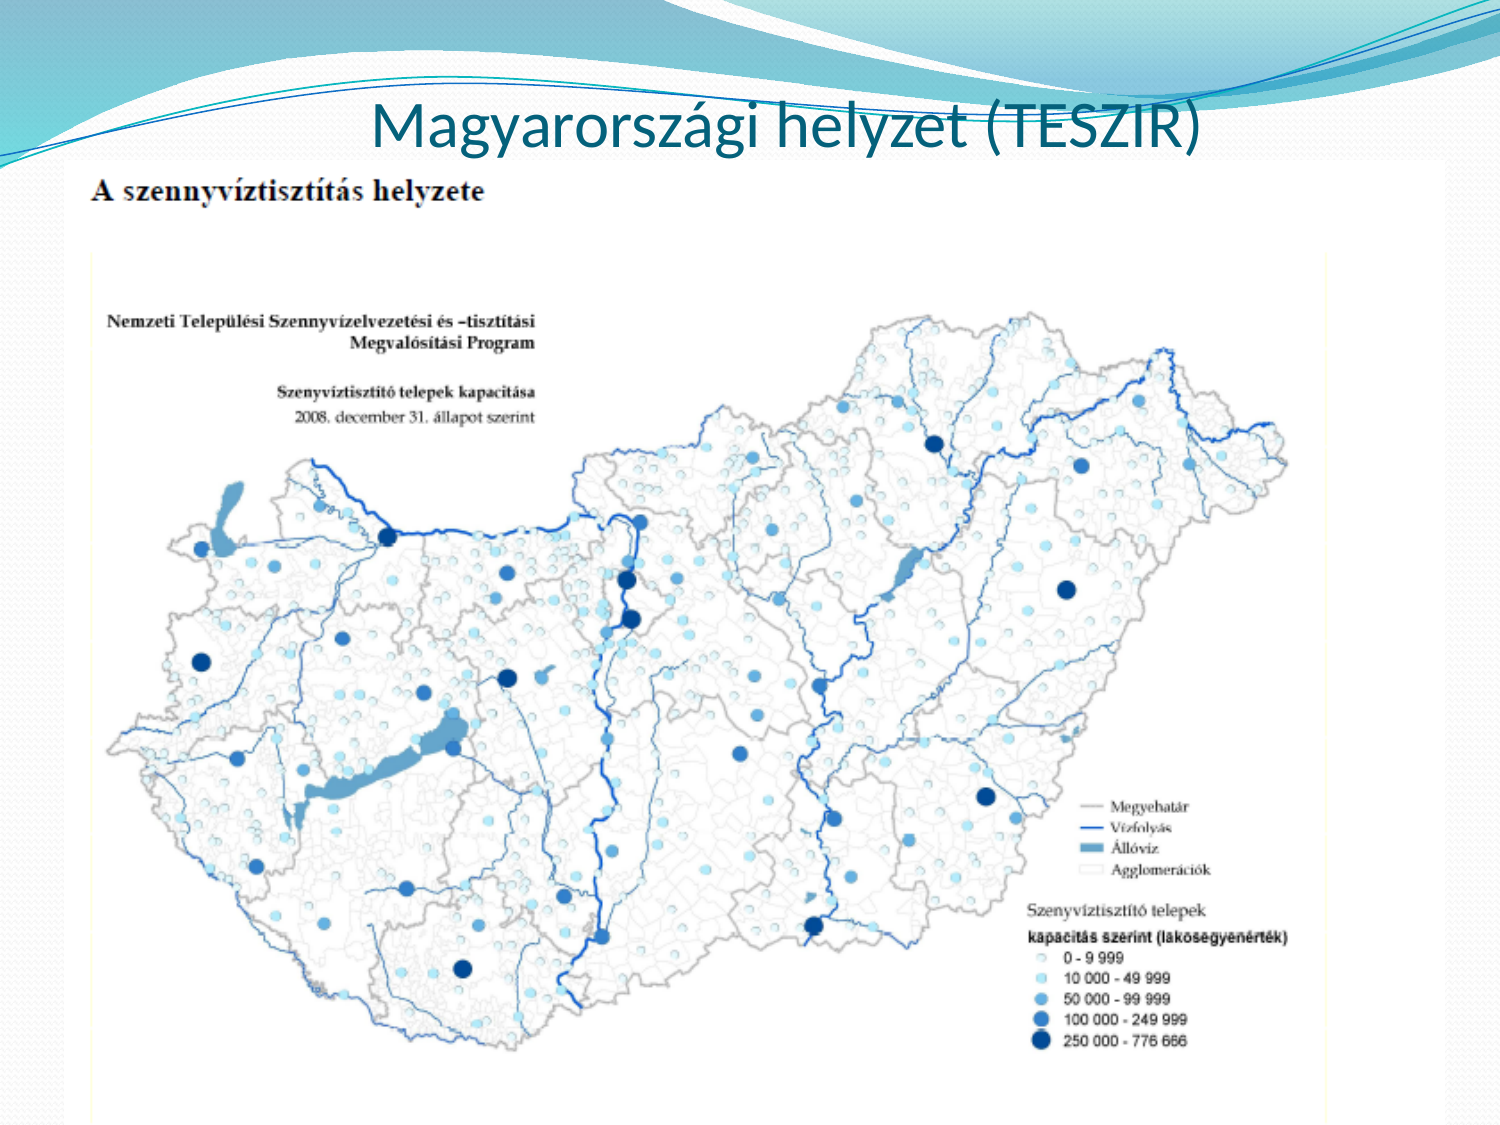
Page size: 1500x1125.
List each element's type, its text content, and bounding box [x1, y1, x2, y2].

title Magyarországi helyzet (TESZIR) [75, 0, 1500, 161]
picture [64, 160, 1445, 1125]
